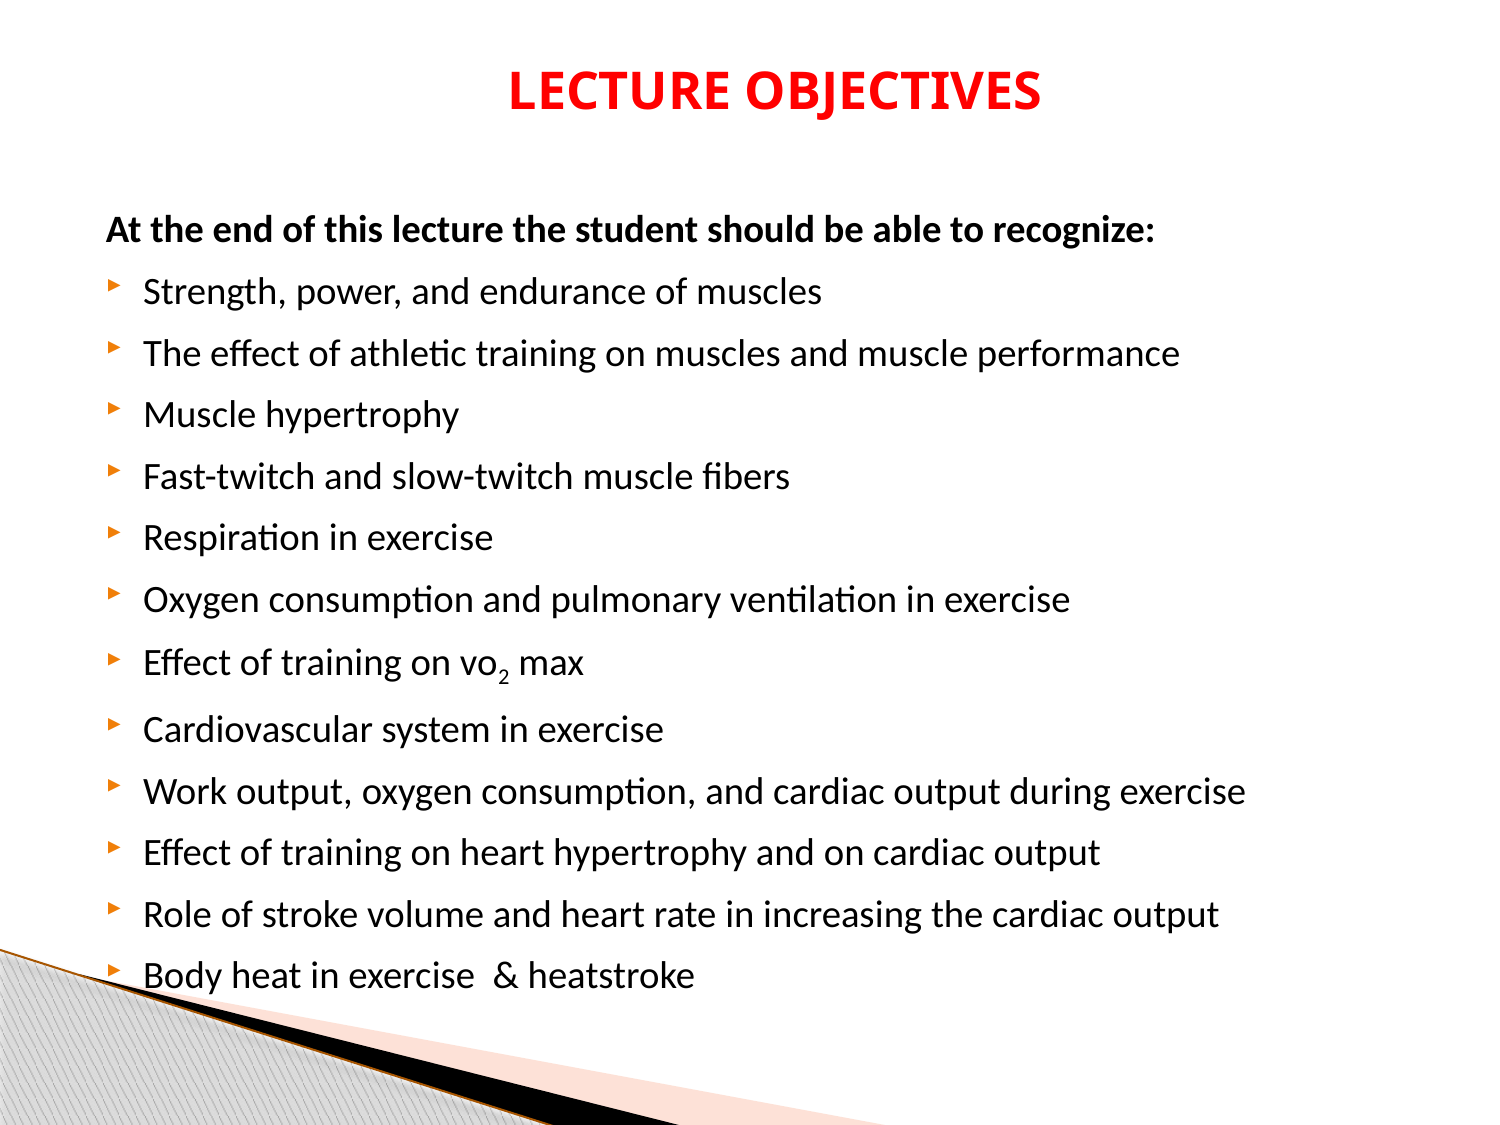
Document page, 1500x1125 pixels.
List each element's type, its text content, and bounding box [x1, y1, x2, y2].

text_box LECTURE OBJECTIVES [450, 49, 1100, 128]
list At the end of this lecture the student should be able to recognize: Strength, power, and endurance of muscles The effect of athletic training on muscles and muscle performance Muscle hypertrophy Fast-twitch and slow-twitch muscle fibers Respiration in exercise Oxygen consumption and pulmonary ventilation in exercise Effect of training on vo2 max Cardiovascular system in exercise Work output, oxygen consumption, and cardiac output during exercise Effect of training on heart hypertrophy and on cardiac output Role of stroke volume and heart rate in increasing the cardiac output Body heat in exercise & heatstroke [75, 187, 1425, 1013]
